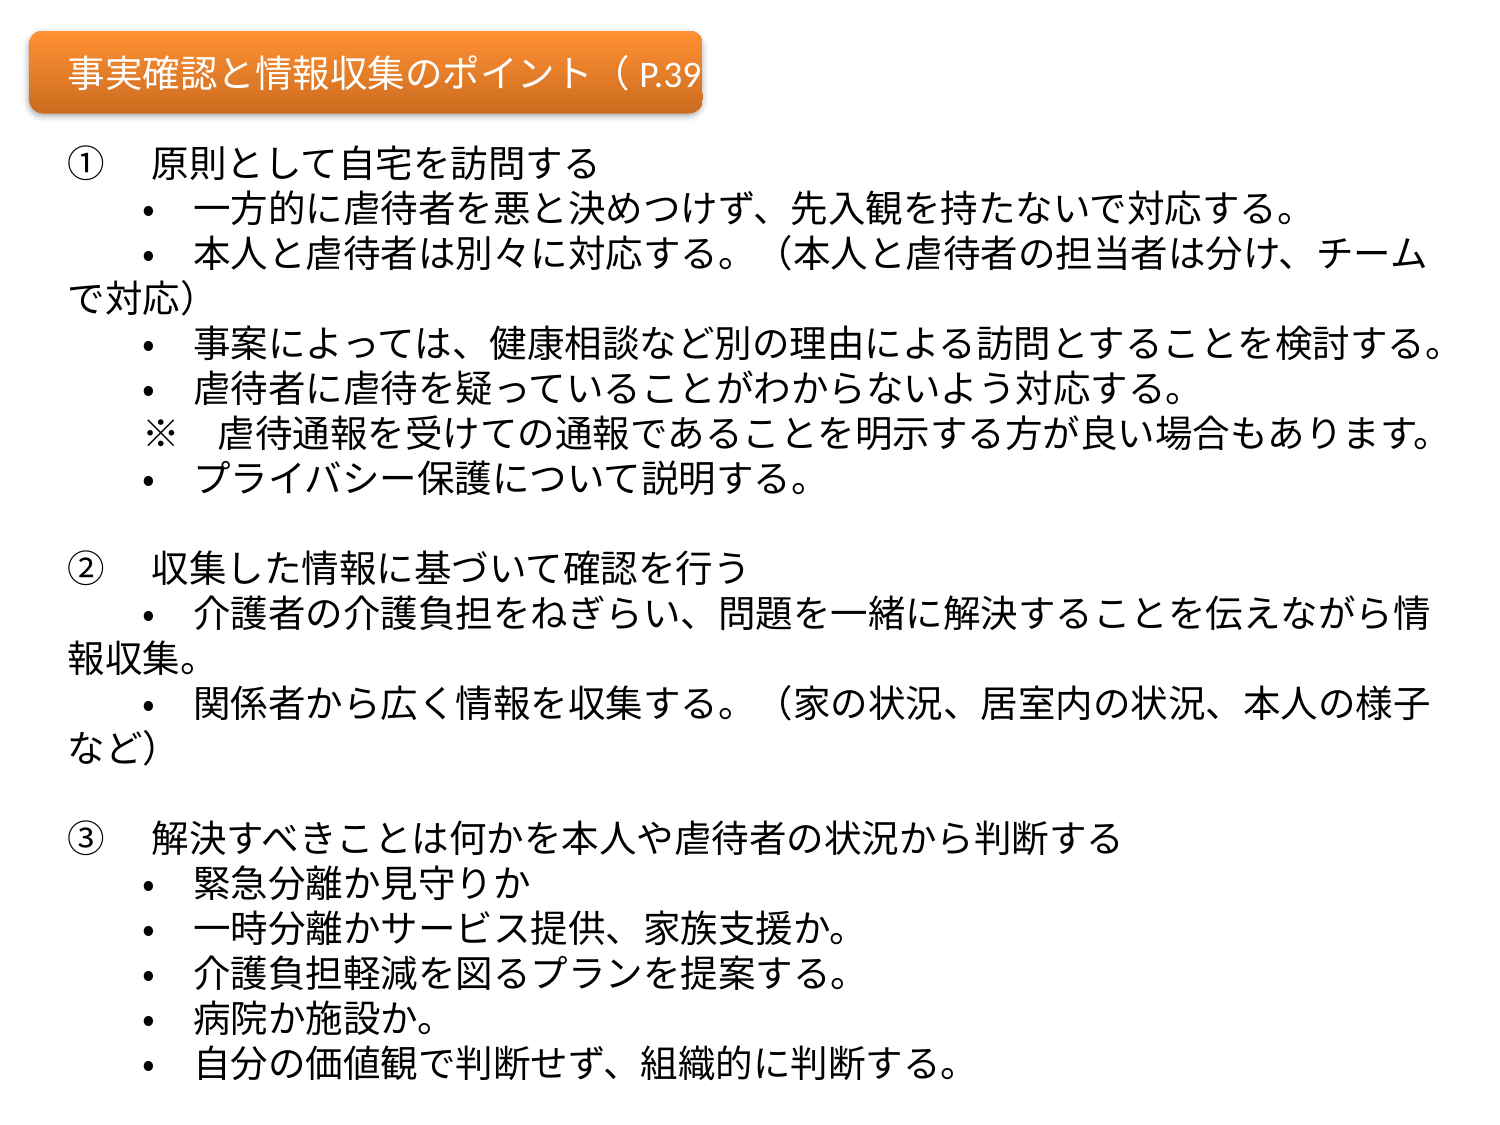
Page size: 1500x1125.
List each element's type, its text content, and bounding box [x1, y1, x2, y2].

text_box 事実確認と情報収集のポイント（P.39） ① 原則として自宅を訪問する ・ 一方的に虐待者を悪と決めつけず、先入観を持たないで対応する。 ・ 本人と虐待者は別々に対応する。（本人と虐待者の担当者は分け、チームで対応） ・ 事案によっては、健康相談など別の理由による訪問とすることを検討する。 ・ 虐待者に虐待を疑っていることがわからないよう対応する。 ※ 虐待通報を受けての通報であることを明示する方が良い場合もあります。 ・ プライバシー保護について説明する。 ② 収集した情報に基づいて確認を行う ・ 介護者の介護負担をねぎらい、問題を一緒に解決することを伝えながら情報収集。 ・ 関係者から広く情報を収集する。（家の状況、居室内の状況、本人の様子など） ③ 解決すべきことは何かを本人や虐待者の状況から判断する ・ 緊急分離か見守りか ・ 一時分離かサービス提供、家族支援か。 ・ 介護負担軽減を図るプランを提案する。 ・ 病院か施設か。 ・ 自分の価値観で判断せず、組織的に判断する。 ※「障害者虐待防止マニュアル」（NPO法人PandA-J）を参考に作成 [53, 42, 1471, 1125]
text_box [29, 30, 703, 114]
